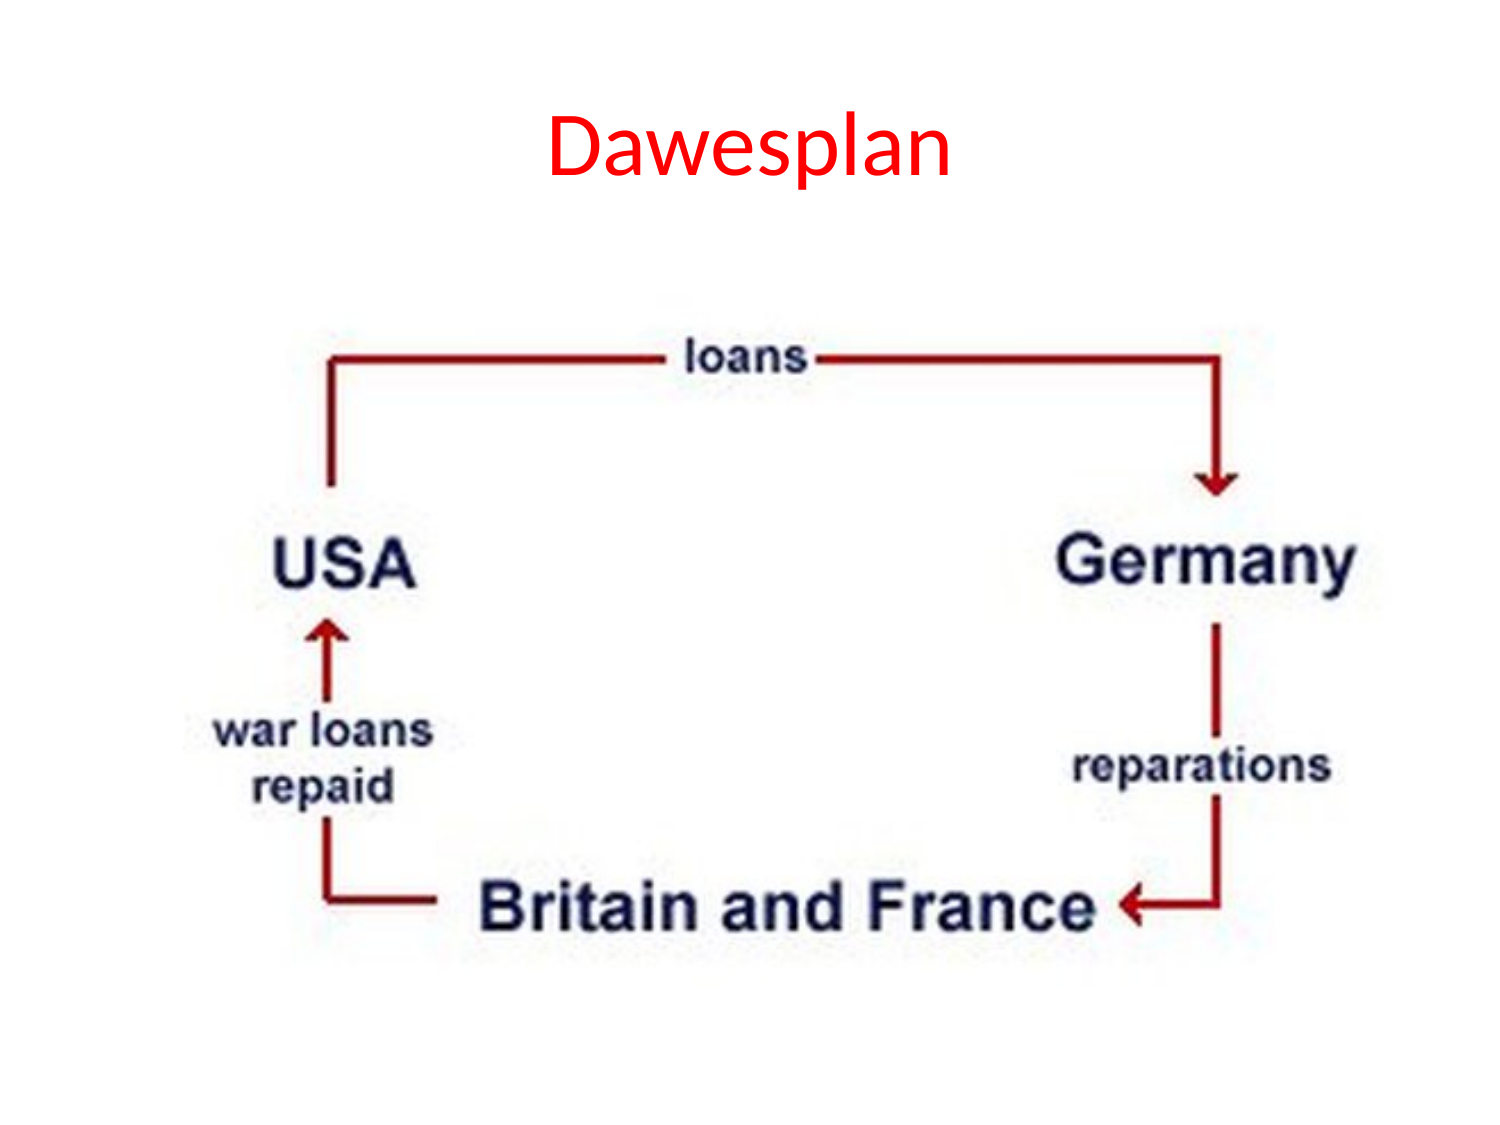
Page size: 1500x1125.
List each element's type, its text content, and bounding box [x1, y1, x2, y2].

title Dawesplan [75, 45, 1425, 233]
picture [147, 258, 1393, 994]
